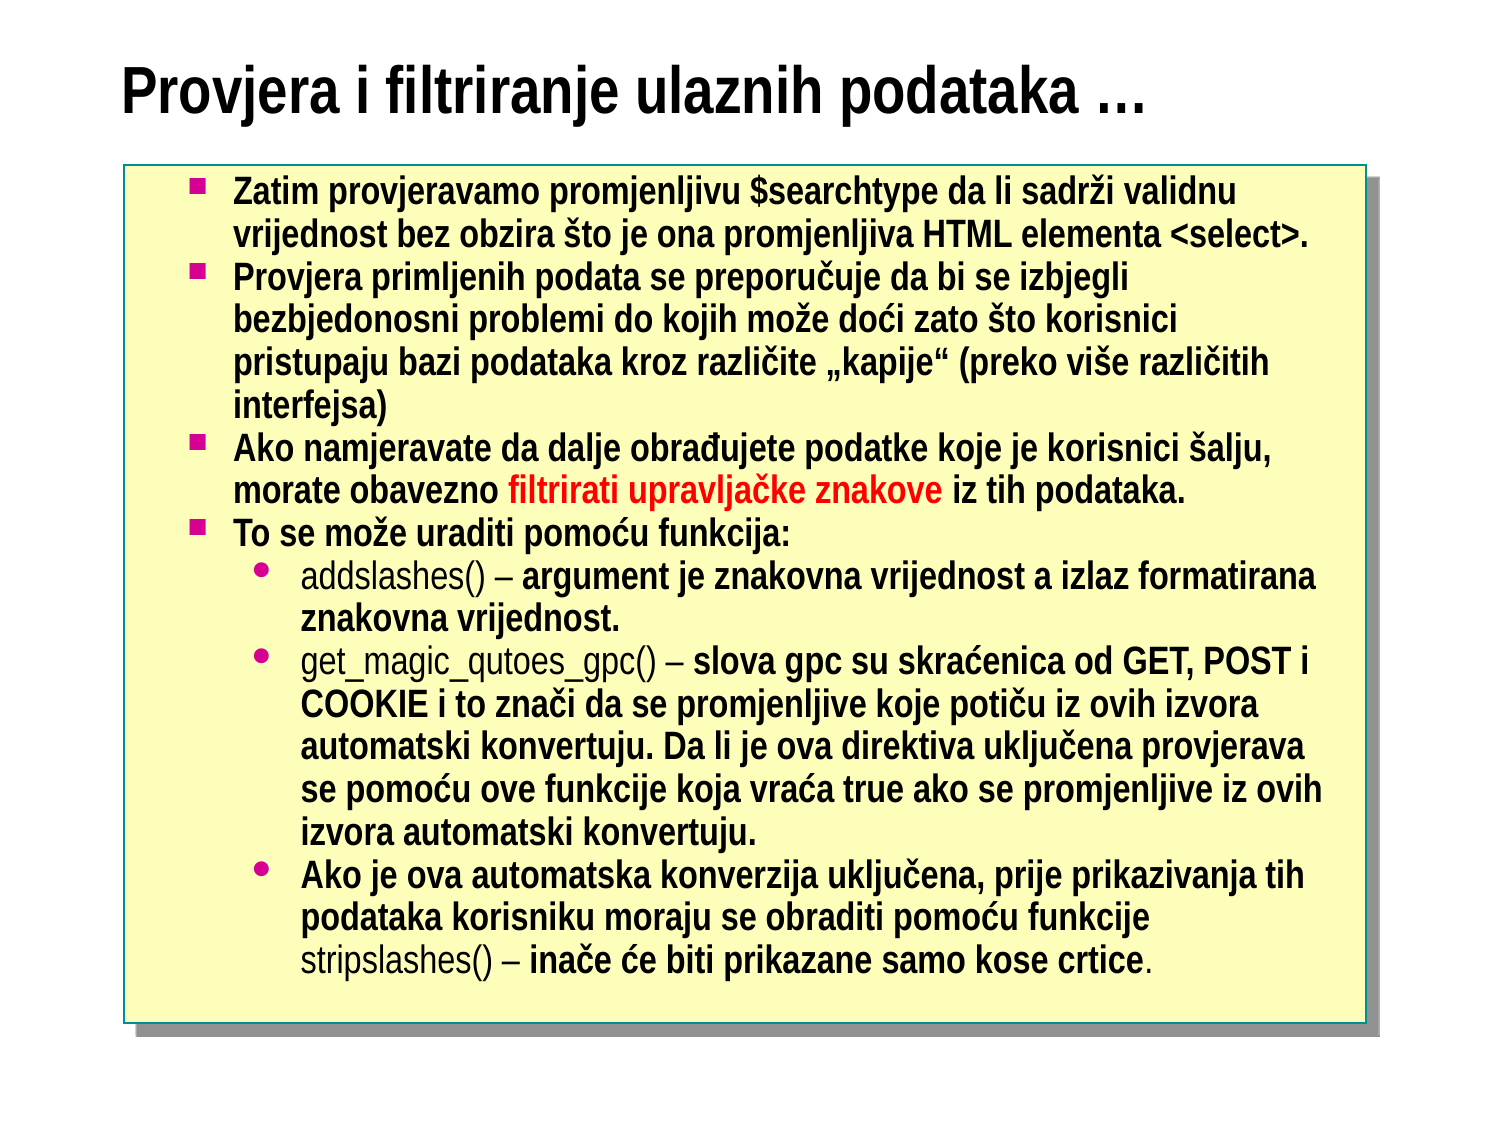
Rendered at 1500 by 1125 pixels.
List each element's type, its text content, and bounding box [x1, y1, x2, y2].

title Provjera i filtriranje ulaznih podataka … [106, 25, 1450, 164]
list Zatim provjeravamo promjenljivu $searchtype da li sadrži validnu vrijednost bez obzira što je ona promjenljiva HTML elementa <select>. Provjera primljenih podata se preporučuje da bi se izbjegli bezbjedonosni problemi do kojih može doći zato što korisnici pristupaju bazi podataka kroz različite „kapije“ (preko više različitih interfejsa) Ako namjeravate da dalje obrađujete podatke koje je korisnici šalju, morate obavezno filtrirati upravljačke znakove iz tih podataka. To se može uraditi pomoću funkcija: addslashes() – argument je znakovna vrijednost a izlaz formatirana znakovna vrijednost. get_magic_qutoes_gpc() – slova gpc su skraćenica od GET, POST i COOKIE i to znači da se promjenljive koje potiču iz ovih izvora automatski konvertuju. Da li je ova direktiva uključena provjerava se pomoću ove funkcije koja vraća true ako se promjenljive iz ovih izvora automatski konvertuju. Ako je ova automatska konverzija uključena, prije prikazivanja tih podataka korisniku moraju se obraditi pomoću funkcije stripslashes() – inače će biti prikazane samo kose crtice. [172, 163, 1353, 1008]
